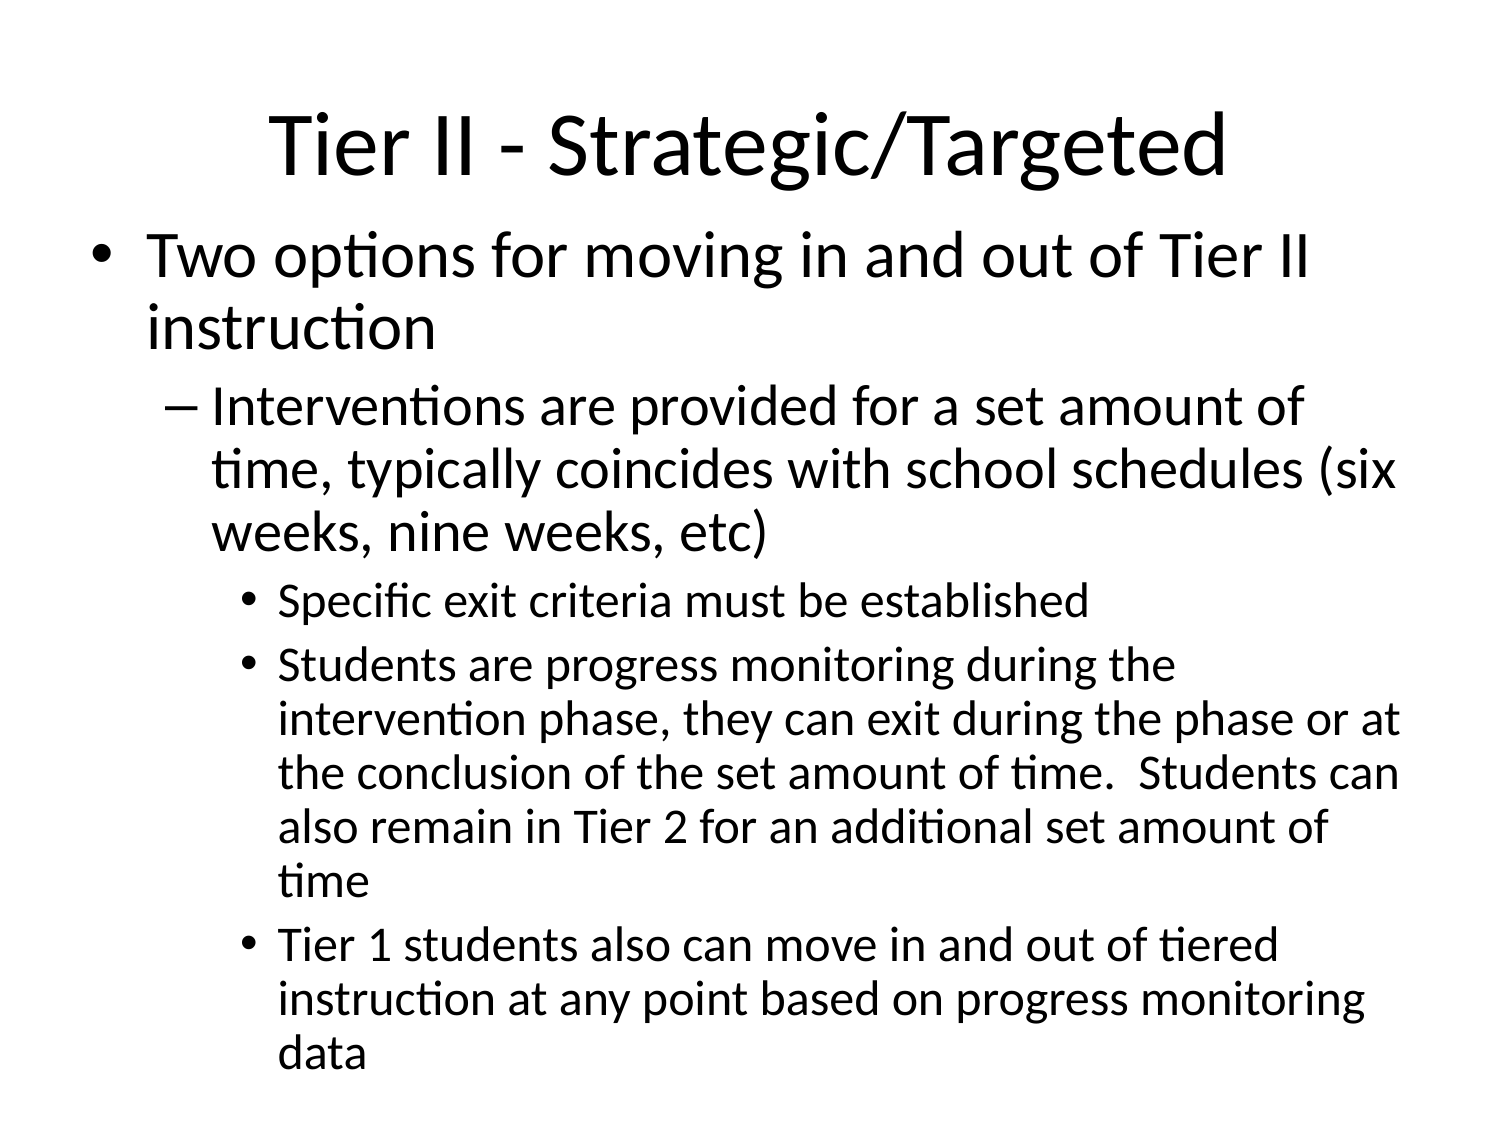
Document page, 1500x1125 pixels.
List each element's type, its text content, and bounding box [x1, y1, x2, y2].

list Two options for moving in and out of Tier II instruction Interventions are provided for a set amount of time, typically coincides with school schedules (six weeks, nine weeks, etc) Specific exit criteria must be established Students are progress monitoring during the intervention phase, they can exit during the phase or at the conclusion of the set amount of time. Students can also remain in Tier 2 for an additional set amount of time Tier 1 students also can move in and out of tiered instruction at any point based on progress monitoring data [75, 212, 1425, 1100]
title Tier II - Strategic/Targeted [75, 45, 1425, 212]
